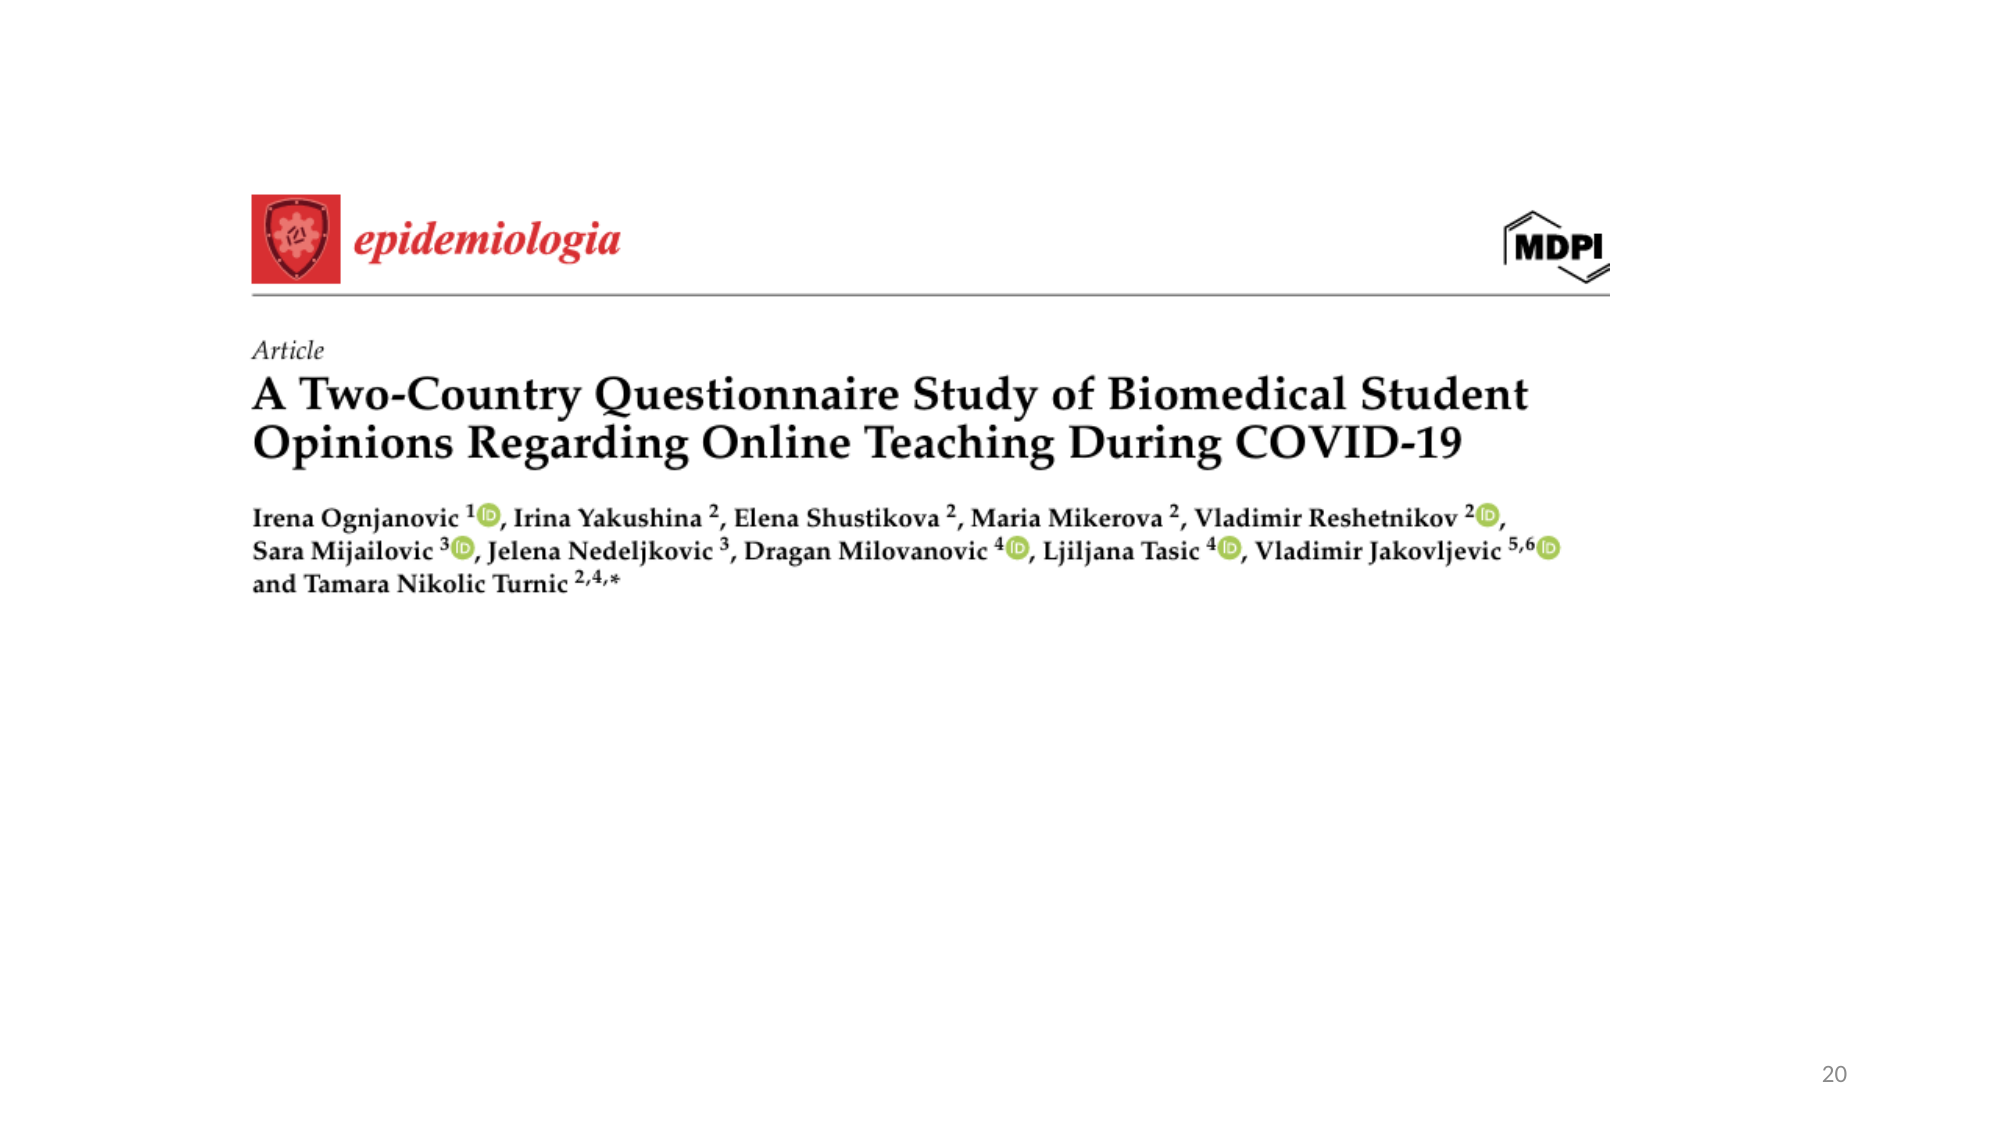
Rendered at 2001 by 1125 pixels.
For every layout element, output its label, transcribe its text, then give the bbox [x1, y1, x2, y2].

slide_number 20 [1412, 1042, 1863, 1103]
picture [244, 151, 1610, 616]
